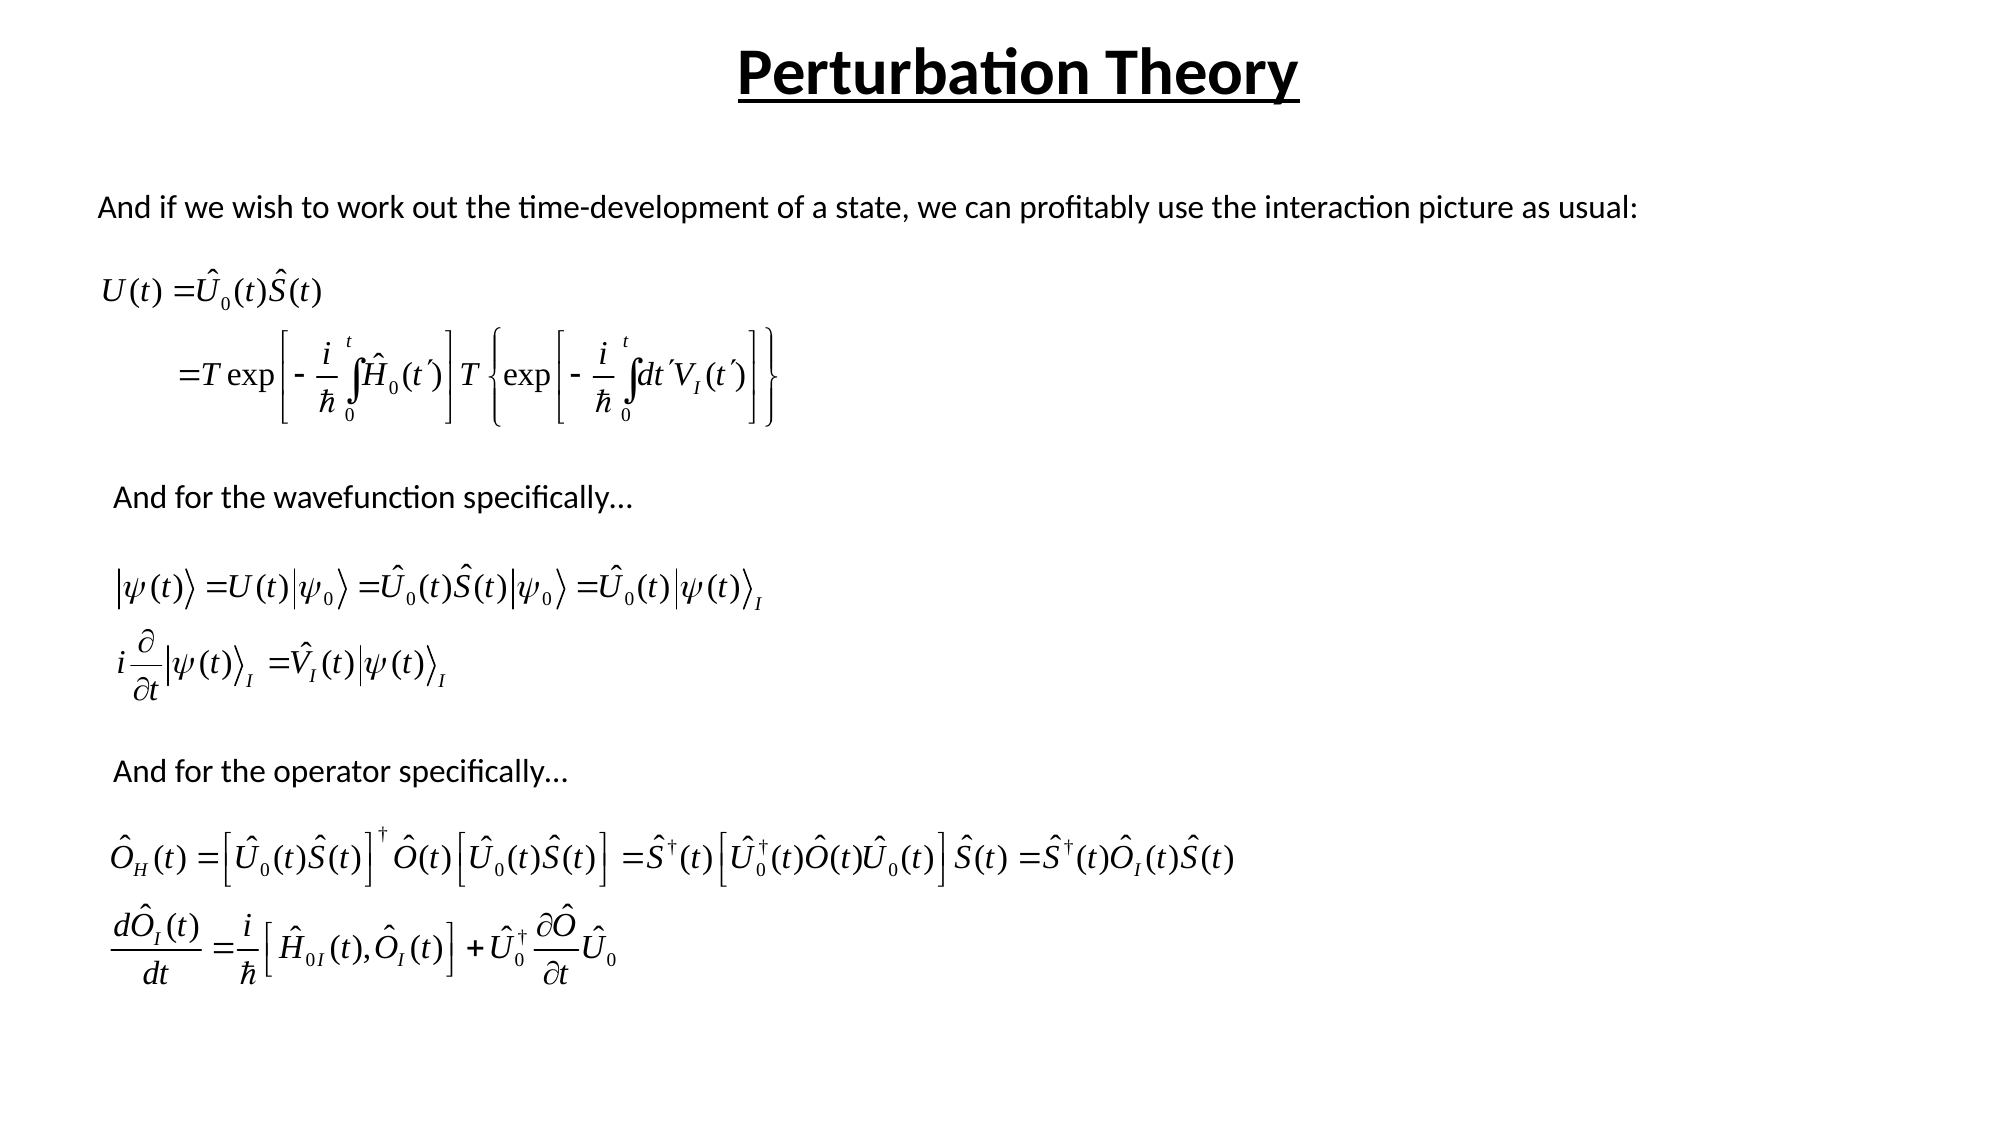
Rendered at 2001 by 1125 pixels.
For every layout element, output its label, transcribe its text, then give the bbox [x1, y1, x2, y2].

text_box Perturbation Theory [723, 20, 1324, 115]
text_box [112, 557, 770, 708]
text_box And if we wish to work out the time-development of a state, we can profitably use the interaction picture as usual: [82, 177, 1749, 233]
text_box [98, 261, 784, 435]
text_box And for the operator specifically… [98, 741, 770, 797]
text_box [105, 819, 1241, 993]
text_box And for the wavefunction specifically… [98, 468, 770, 523]
